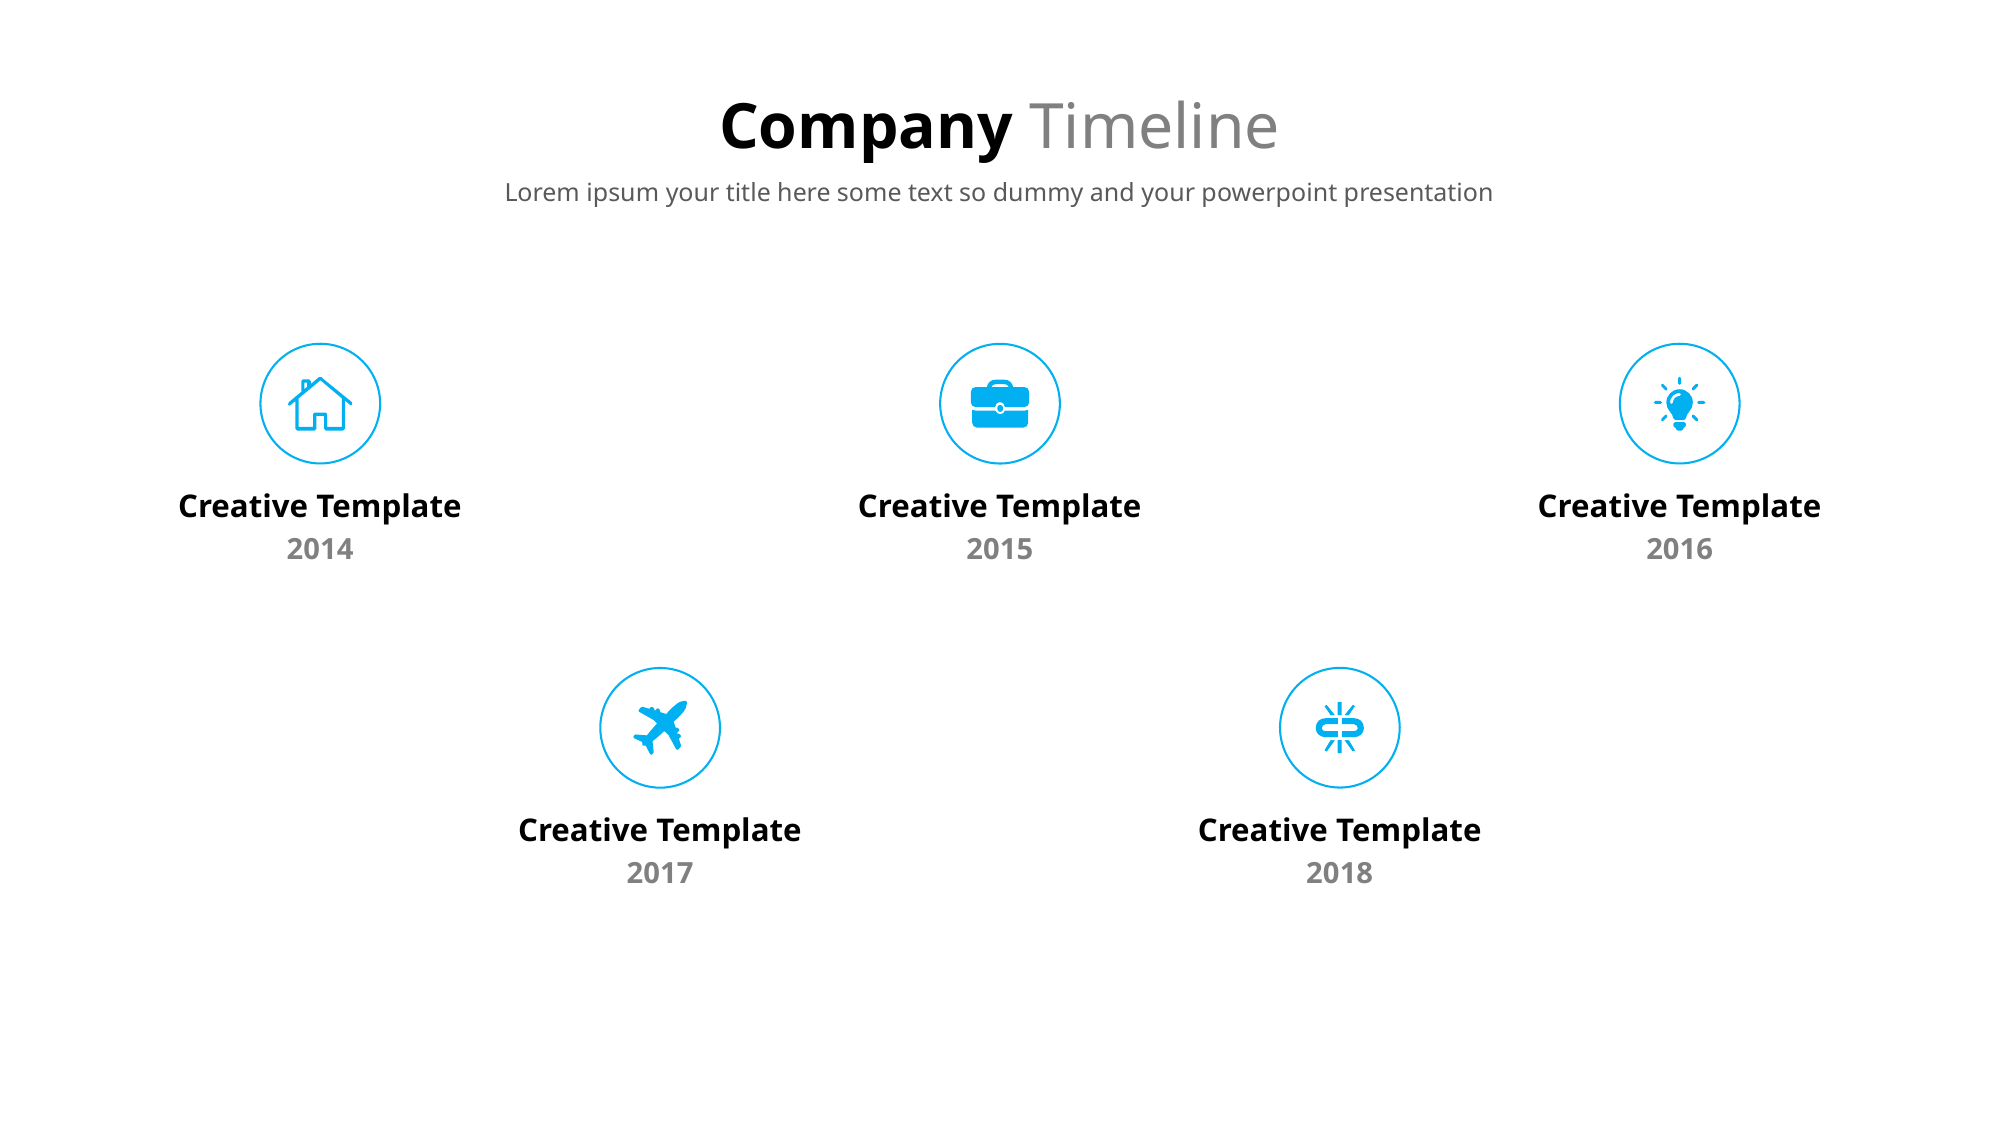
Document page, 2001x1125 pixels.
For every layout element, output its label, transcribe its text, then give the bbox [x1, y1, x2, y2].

text_box Creative Template [137, 478, 503, 531]
text_box Creative Template [477, 802, 843, 855]
text_box Creative Template [1437, 478, 1922, 531]
subtitle Lorem ipsum your title here some text so dummy and your powerpoint presentation [137, 179, 1863, 221]
text_box Creative Template [1157, 802, 1523, 855]
text_box [259, 342, 382, 465]
text_box [1618, 342, 1741, 465]
title Company Timeline [137, 78, 1863, 179]
text_box 2017 [545, 846, 775, 897]
text_box Creative Template [817, 478, 1183, 531]
text_box [939, 342, 1061, 465]
text_box 2014 [235, 522, 405, 573]
text_box [1278, 666, 1401, 789]
text_box [599, 666, 722, 789]
text_box 2015 [915, 522, 1085, 573]
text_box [1315, 702, 1364, 754]
text_box 2016 [1556, 522, 1804, 573]
text_box 2018 [1226, 846, 1453, 897]
